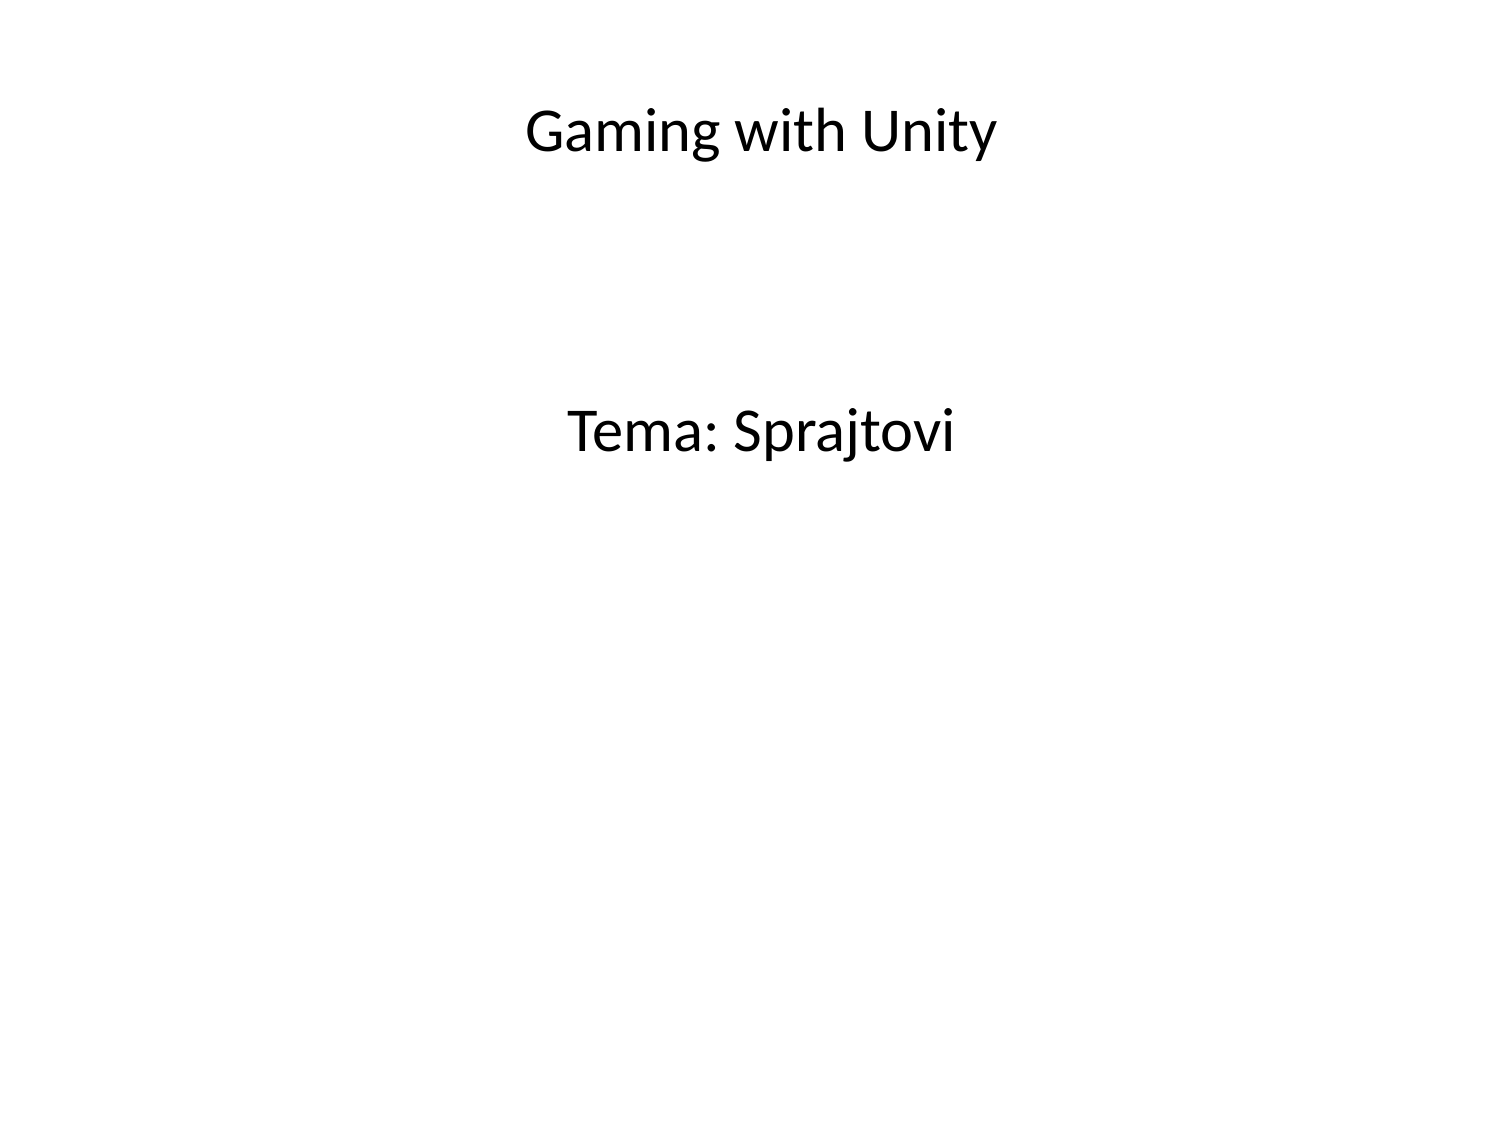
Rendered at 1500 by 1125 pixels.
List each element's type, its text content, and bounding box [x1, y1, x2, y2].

text_box Gaming with Unity Tema: Sprajtovi [58, 81, 1465, 996]
